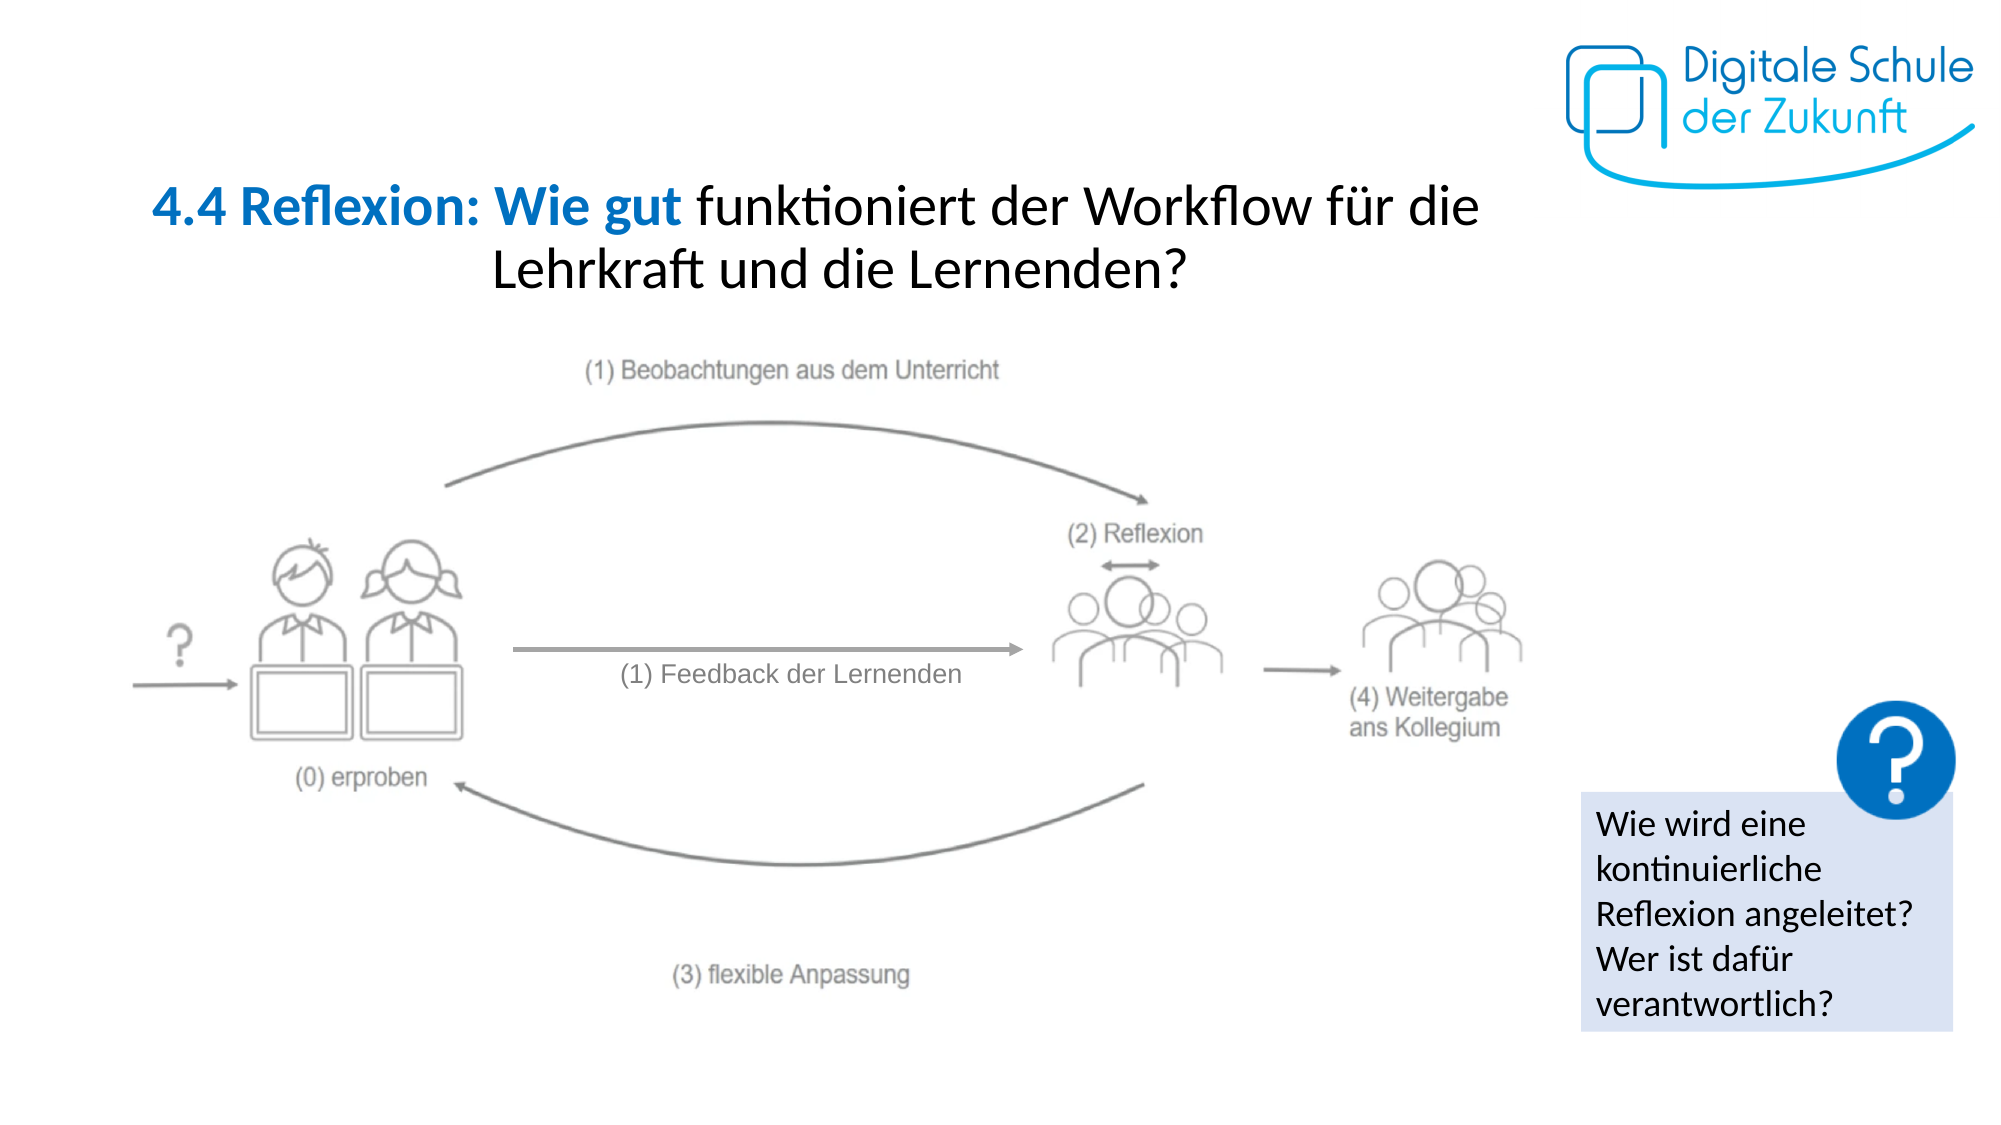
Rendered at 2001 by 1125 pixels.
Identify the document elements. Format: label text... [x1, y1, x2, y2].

text_box Wie wird eine kontinuierliche Reflexion angeleitet? Wer ist dafür verantwortlich? [1605, 791, 1954, 1032]
picture [1821, 685, 1972, 836]
title 4.4 Reflexion: Wie gut funktioniert der Workflow für die Lehrkraft und die Lernenden? [137, 129, 1863, 347]
picture [1534, 0, 2000, 218]
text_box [90, 322, 1601, 1036]
